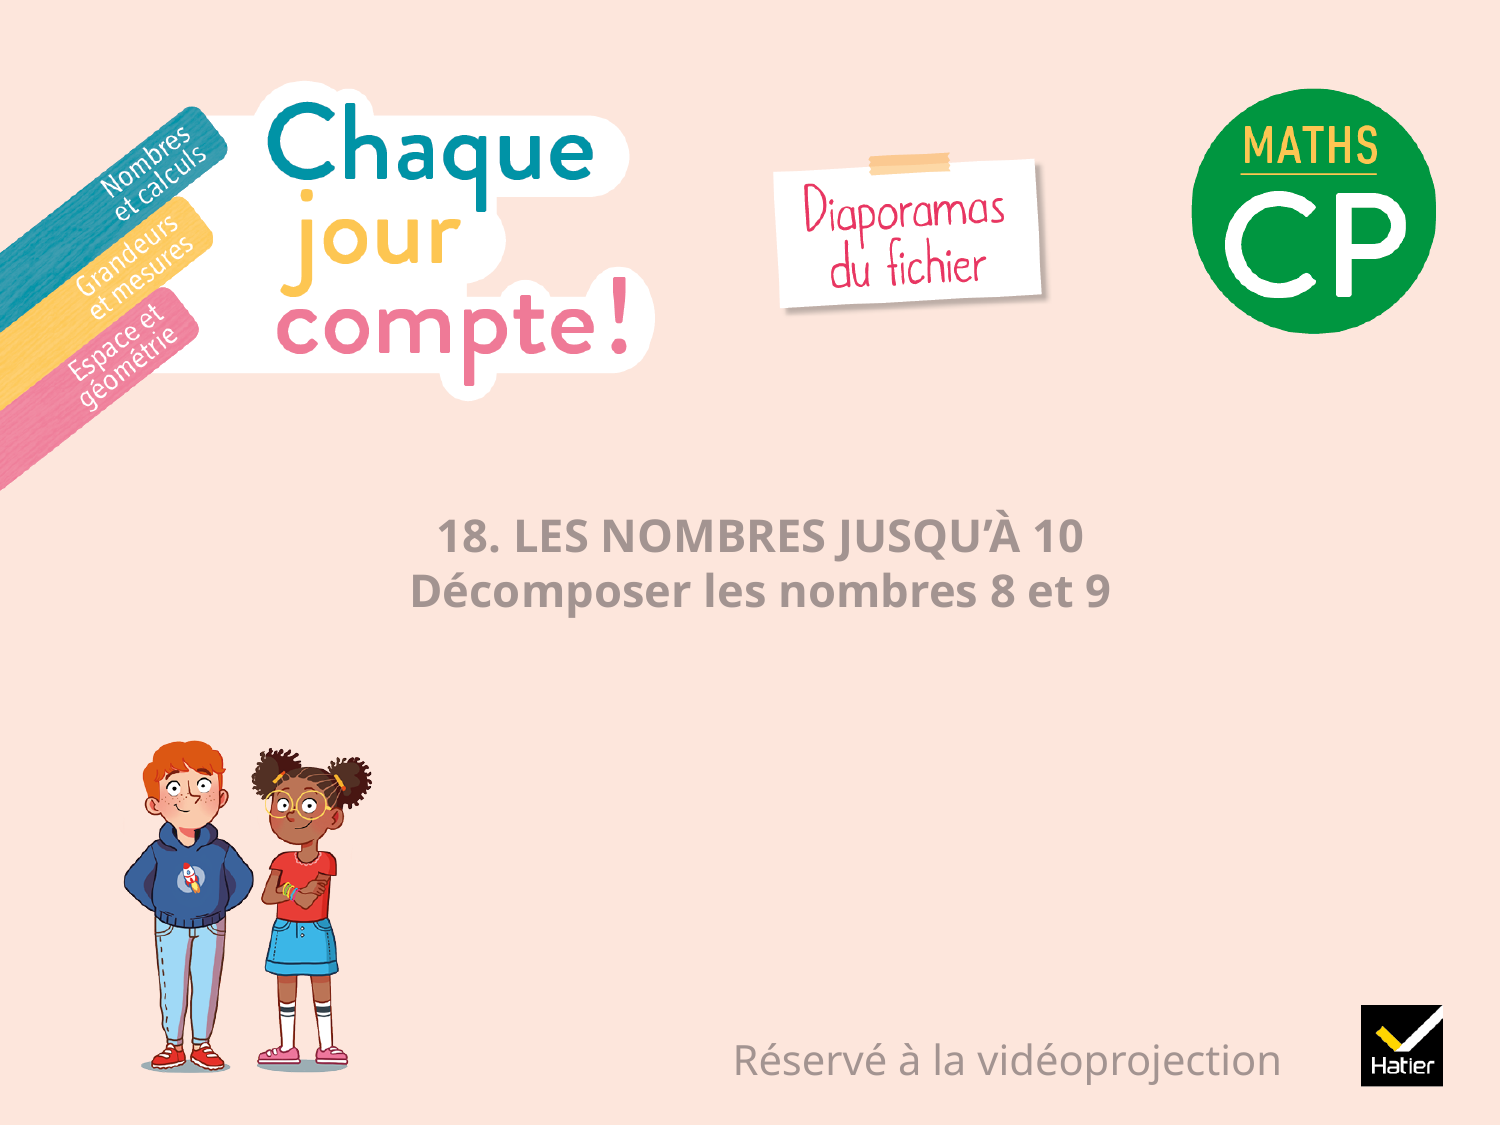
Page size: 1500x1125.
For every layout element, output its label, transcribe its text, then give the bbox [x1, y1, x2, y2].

title 18. LES NOMBRES JUSQU’À 10 Décomposer les nombres 8 et 9 [121, 497, 1401, 628]
text_box Réservé à la vidéoprojection [717, 1023, 1443, 1106]
picture [0, 0, 1500, 1125]
